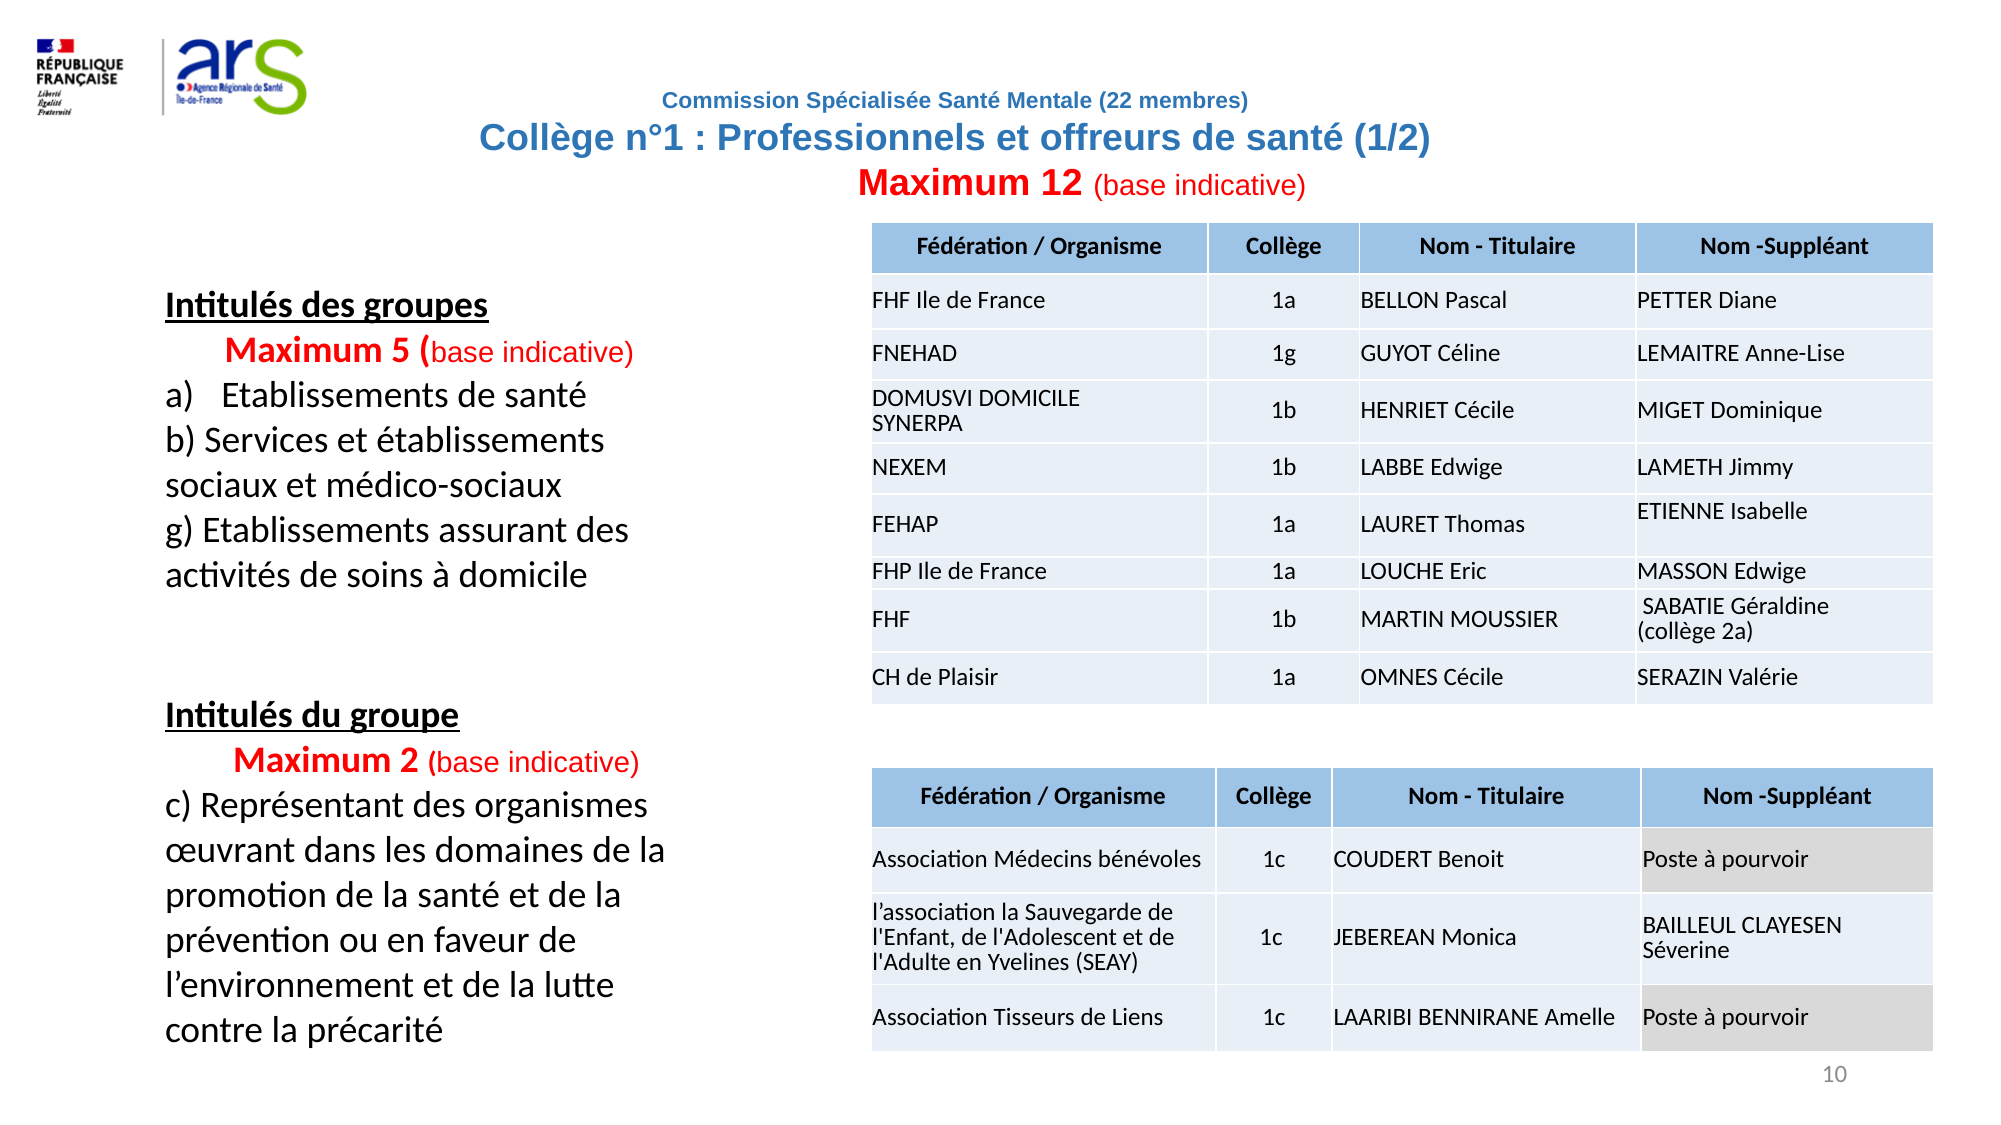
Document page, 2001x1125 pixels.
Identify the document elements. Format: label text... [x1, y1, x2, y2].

text_box Intitulés du groupe Maximum 2 (base indicative) c) Représentant des organismes œuvrant dans les domaines de la promotion de la santé et de la prévention ou en faveur de l’environnement et de la lutte contre la précarité [150, 682, 720, 1057]
table_cell HENRIET Cécile [1360, 381, 1635, 442]
table_cell Association Médecins bénévoles [872, 828, 1215, 892]
table_cell LAMETH Jimmy [1637, 444, 1933, 493]
table_cell 1g [1209, 330, 1359, 379]
table_header Fédération / Organisme [872, 768, 1215, 827]
table_cell LOUCHE Eric [1360, 558, 1635, 588]
table_cell PETTER Diane [1637, 275, 1933, 328]
table_cell l’association la Sauvegarde de l'Enfant, de l'Adolescent et de l'Adulte en Yvelines (SEAY) [872, 894, 1215, 984]
table_header Nom - Titulaire [1360, 223, 1635, 273]
table_cell FEHAP [872, 495, 1207, 556]
table_cell OMNES Cécile [1360, 653, 1635, 704]
table_header Nom -Suppléant [1637, 223, 1933, 273]
table_cell MIGET Dominique [1637, 381, 1933, 442]
table_cell ETIENNE Isabelle [1637, 495, 1933, 556]
table_cell SERAZIN Valérie [1637, 653, 1933, 704]
slide_number 10 [1412, 1052, 1863, 1103]
table_cell FHP Ile de France [872, 558, 1207, 588]
table_header Nom -Suppléant [1642, 768, 1933, 827]
table_cell 1b [1209, 444, 1359, 493]
table_cell CH de Plaisir [872, 653, 1207, 704]
table_header Collège [1209, 223, 1359, 273]
table_cell 1c [1217, 985, 1331, 1051]
table_cell Poste à pourvoir [1642, 985, 1933, 1051]
table_cell 1a [1209, 495, 1359, 556]
table_cell FNEHAD [872, 330, 1207, 379]
table_cell Association Tisseurs de Liens [872, 985, 1215, 1051]
table_header Fédération / Organisme [872, 223, 1207, 273]
table_cell BELLON Pascal [1360, 275, 1635, 328]
table_cell MARTIN MOUSSIER [1360, 590, 1635, 651]
text_box Commission Spécialisée Santé Mentale (22 membres) Collège n°1 : Professionnels et offreurs de santé (1/2) Maximum 12 (base indicative) [455, 77, 1456, 255]
table_cell JEBEREAN Monica [1333, 894, 1640, 984]
table_cell DOMUSVI DOMICILE SYNERPA [872, 381, 1207, 442]
table_cell 1c [1217, 894, 1331, 984]
table_header Nom - Titulaire [1333, 768, 1640, 827]
text_box Intitulés des groupes Maximum 5 (base indicative) Etablissements de santé b) Services et établissements sociaux et médico-sociaux g) Etablissements assurant des activités de soins à domicile [150, 272, 704, 603]
table_cell NEXEM [872, 444, 1207, 493]
table_cell 1b [1209, 590, 1359, 651]
table_header Collège [1217, 768, 1331, 827]
table_cell LAURET Thomas [1360, 495, 1635, 556]
table_cell BAILLEUL CLAYESEN Séverine [1642, 894, 1933, 984]
table_cell LEMAITRE Anne-Lise [1637, 330, 1933, 379]
table_cell SABATIE Géraldine (collège 2a) [1637, 590, 1933, 651]
table_cell GUYOT Céline [1360, 330, 1635, 379]
table_cell 1c [1217, 828, 1331, 892]
table_cell Poste à pourvoir [1642, 828, 1933, 892]
table_cell LABBE Edwige [1360, 444, 1635, 493]
table_cell 1b [1209, 381, 1359, 442]
picture [36, 37, 326, 118]
table_cell 1a [1209, 653, 1359, 704]
table_cell MASSON Edwige [1637, 558, 1933, 588]
table_cell COUDERT Benoit [1333, 828, 1640, 892]
table_cell 1a [1209, 275, 1359, 328]
table_cell FHF Ile de France [872, 275, 1207, 328]
table_cell FHF [872, 590, 1207, 651]
table_cell 1a [1209, 558, 1359, 588]
table_cell LAARIBI BENNIRANE Amelle [1333, 985, 1640, 1051]
